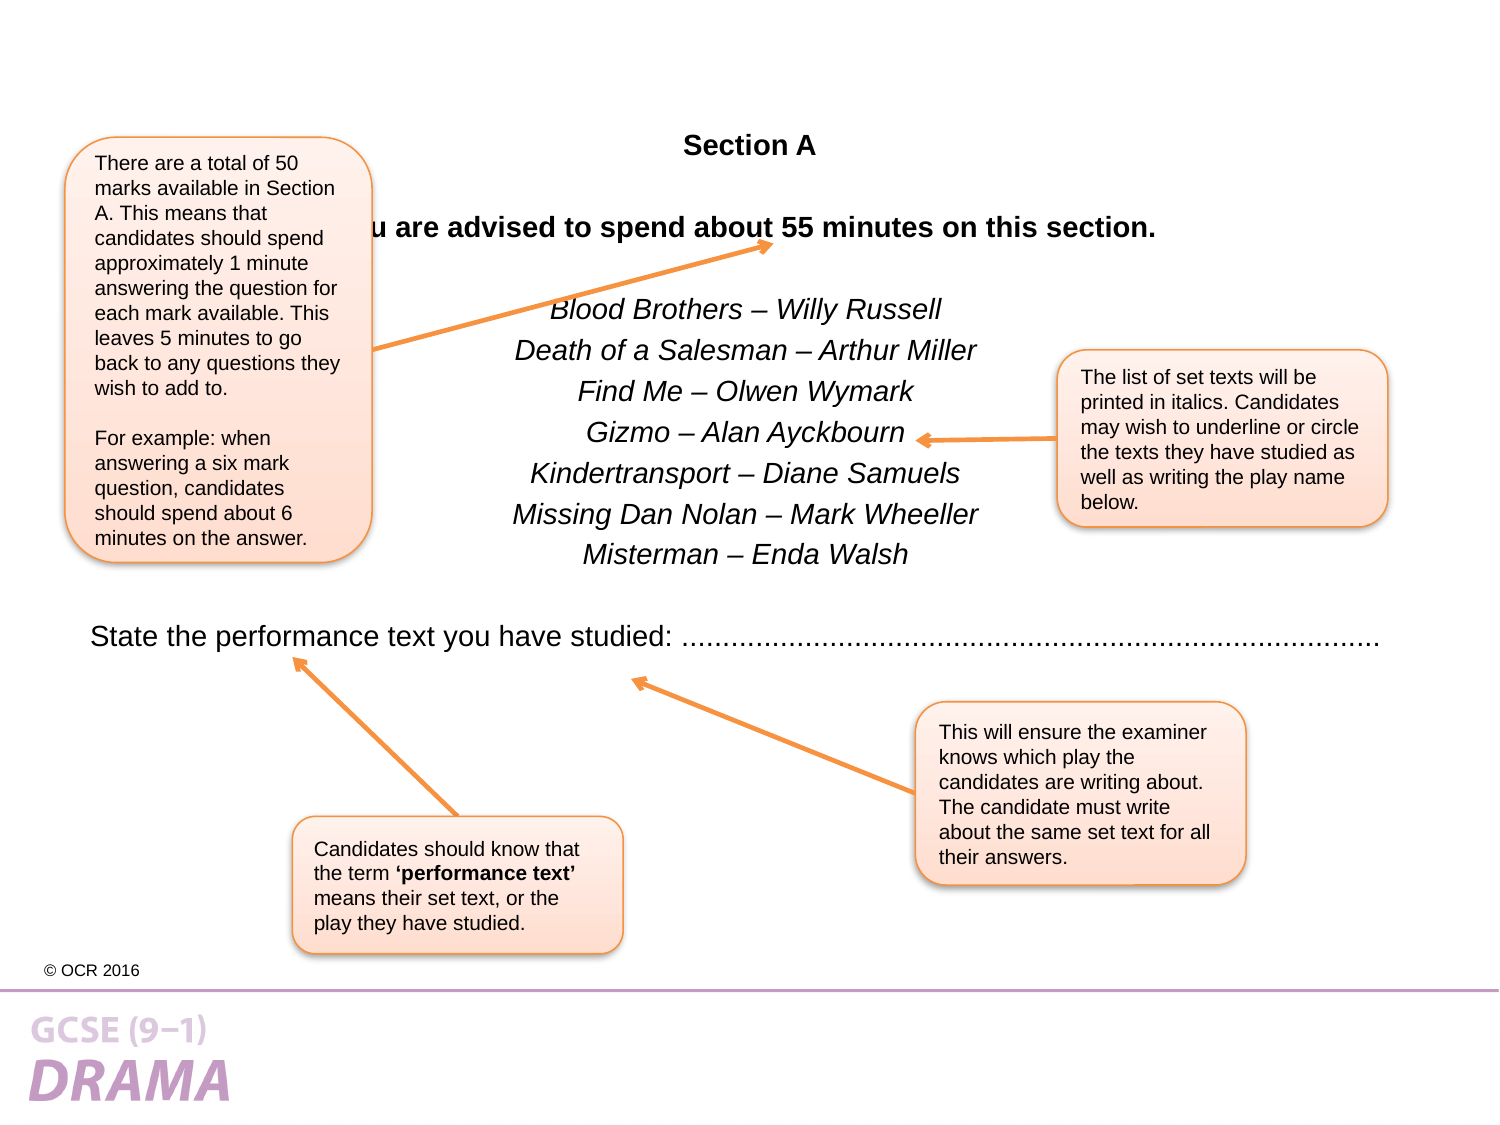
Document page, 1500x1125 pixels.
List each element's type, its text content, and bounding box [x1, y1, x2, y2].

list Section A You are advised to spend about 55 minutes on this section. Blood Brothers – Willy Russell Death of a Salesman – Arthur Miller Find Me – Olwen Wymark Gizmo – Alan Ayckbourn Kindertransport – Diane Samuels Missing Dan Nolan – Mark Wheeller Misterman – Enda Walsh State the performance text you have studied: ..................................................................................... [75, 78, 1425, 1005]
picture [0, 989, 1499, 1125]
text_box There are a total of 50 marks available in Section A. This means that candidates should spend approximately 1 minute answering the question for each mark available. This leaves 5 minutes to go back to any questions they wish to add to. For example: when answering a six mark question, candidates should spend about 6 minutes on the answer. [64, 136, 373, 564]
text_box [292, 656, 458, 817]
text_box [630, 678, 916, 794]
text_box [371, 243, 774, 350]
text_box This will ensure the examiner knows which play the candidates are writing about. The candidate must write about the same set text for all their answers. [914, 700, 1247, 886]
text_box The list of set texts will be printed in italics. Candidates may wish to underline or circle the texts they have studied as well as writing the play name below. [1056, 349, 1389, 528]
text_box Candidates should know that the term ‘performance text’ means their set text, or the play they have studied. [291, 815, 624, 955]
